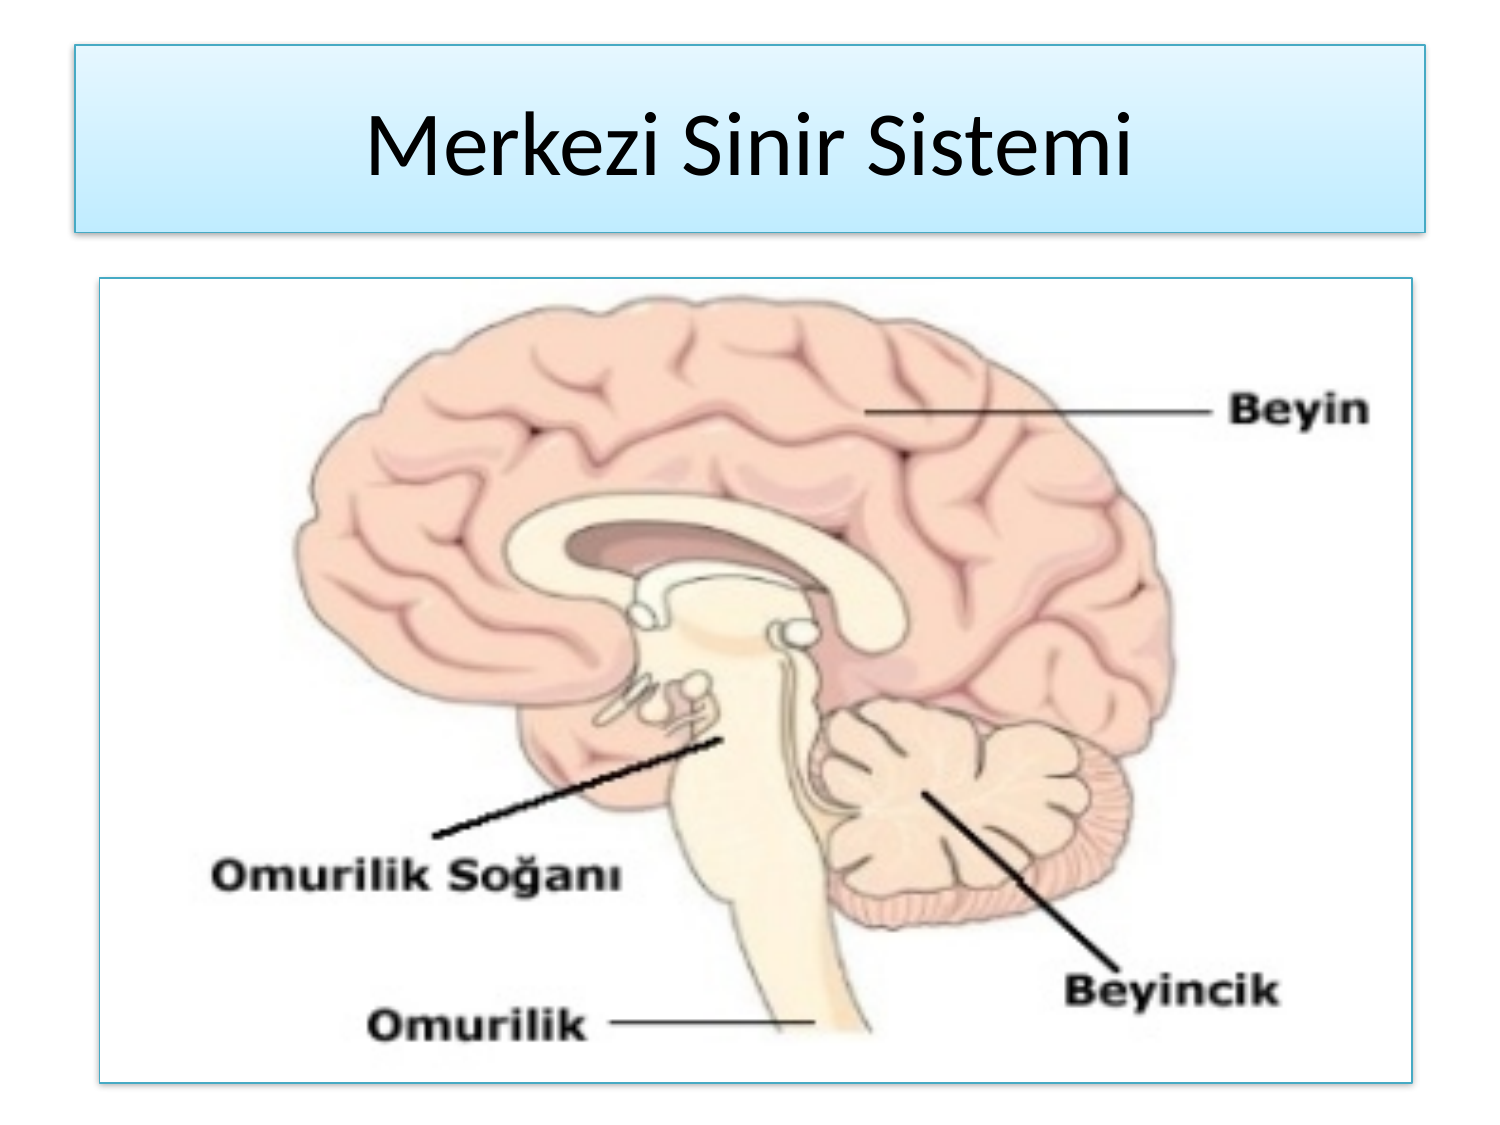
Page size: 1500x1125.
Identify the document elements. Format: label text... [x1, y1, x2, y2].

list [100, 278, 1412, 1083]
title Merkezi Sinir Sistemi [74, 44, 1426, 233]
